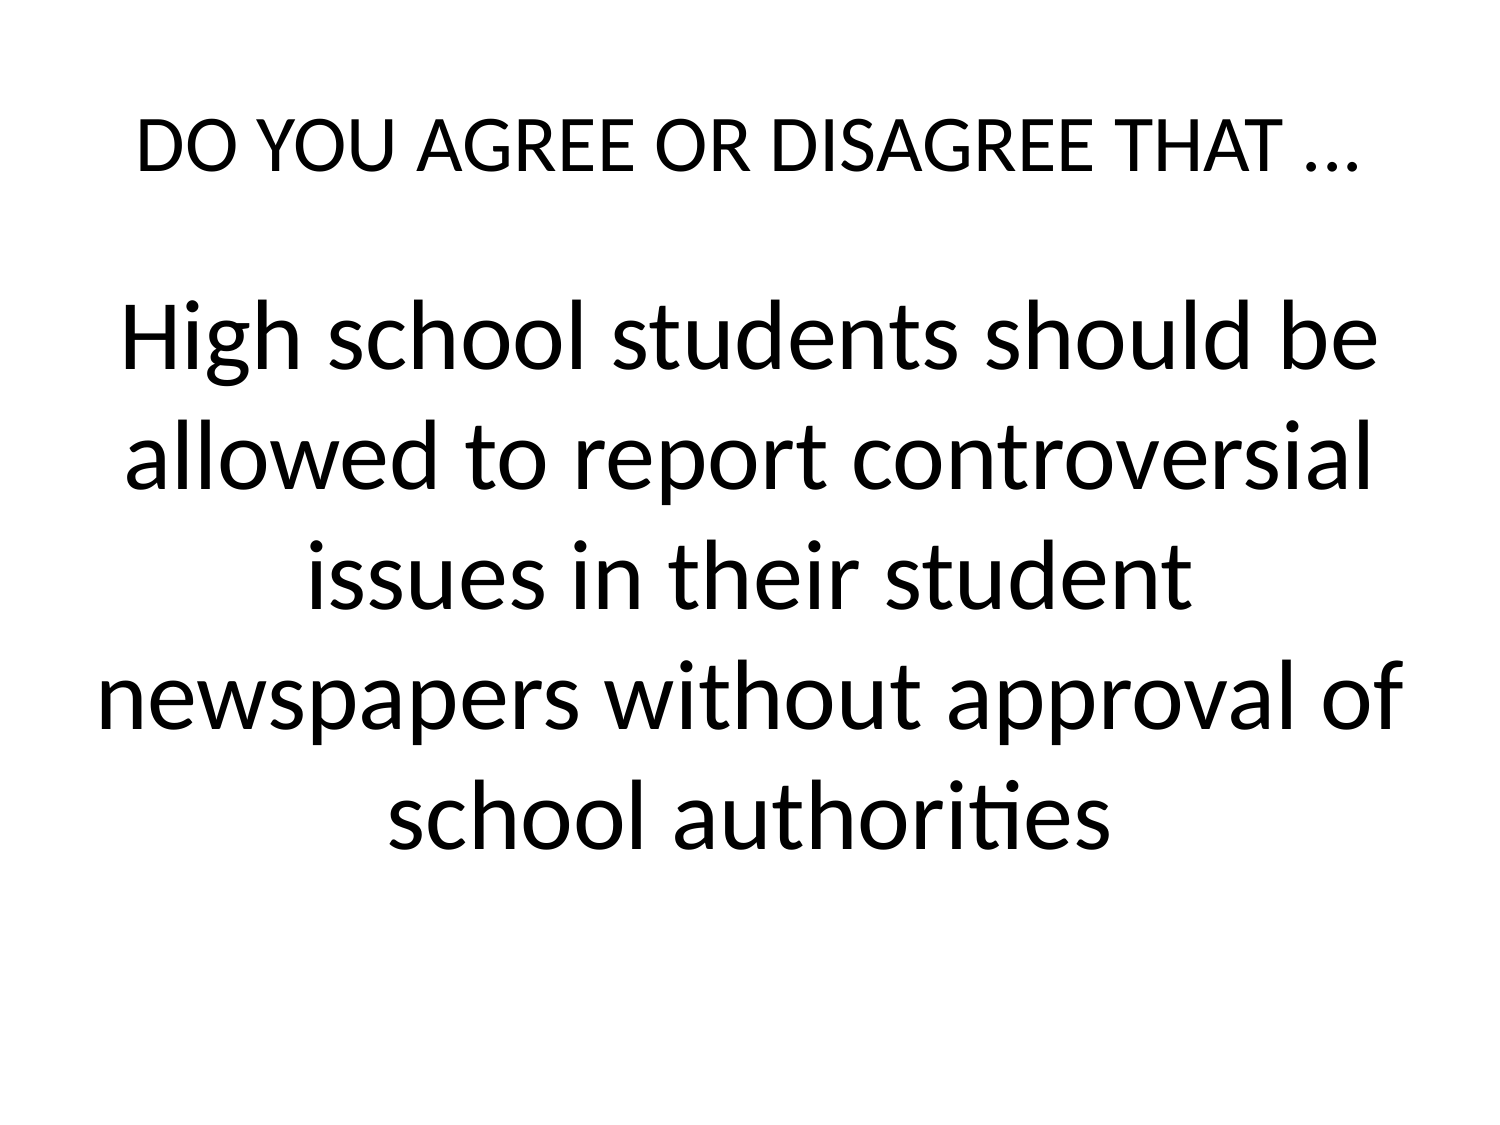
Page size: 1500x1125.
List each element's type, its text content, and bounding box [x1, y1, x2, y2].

list High school students should be allowed to report controversial issues in their student newspapers without approval of school authorities [75, 262, 1425, 1005]
title DO YOU AGREE OR DISAGREE THAT ... [75, 45, 1425, 233]
